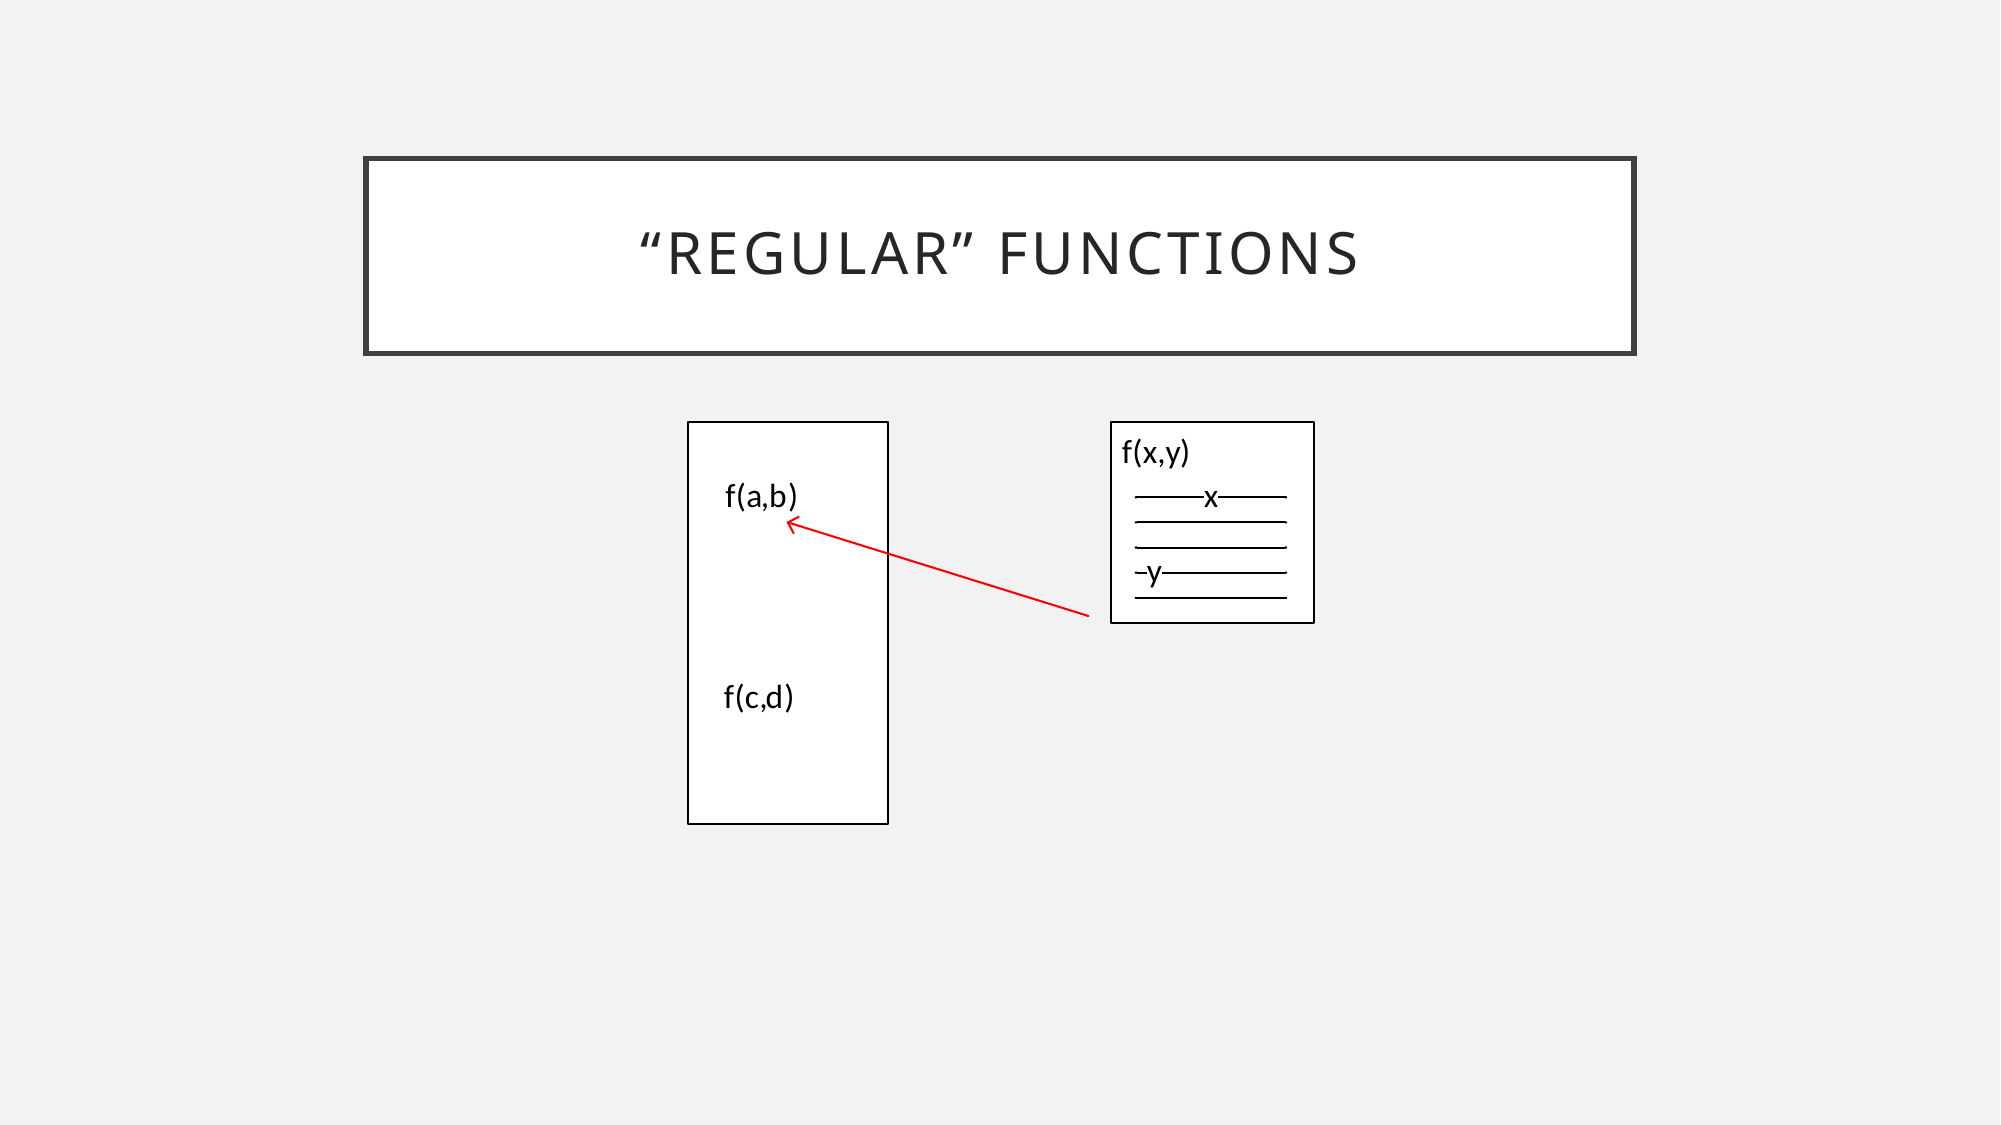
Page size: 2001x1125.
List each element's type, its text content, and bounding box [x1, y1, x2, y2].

title “Regular” Functions [363, 156, 1637, 356]
picture [683, 417, 1317, 826]
